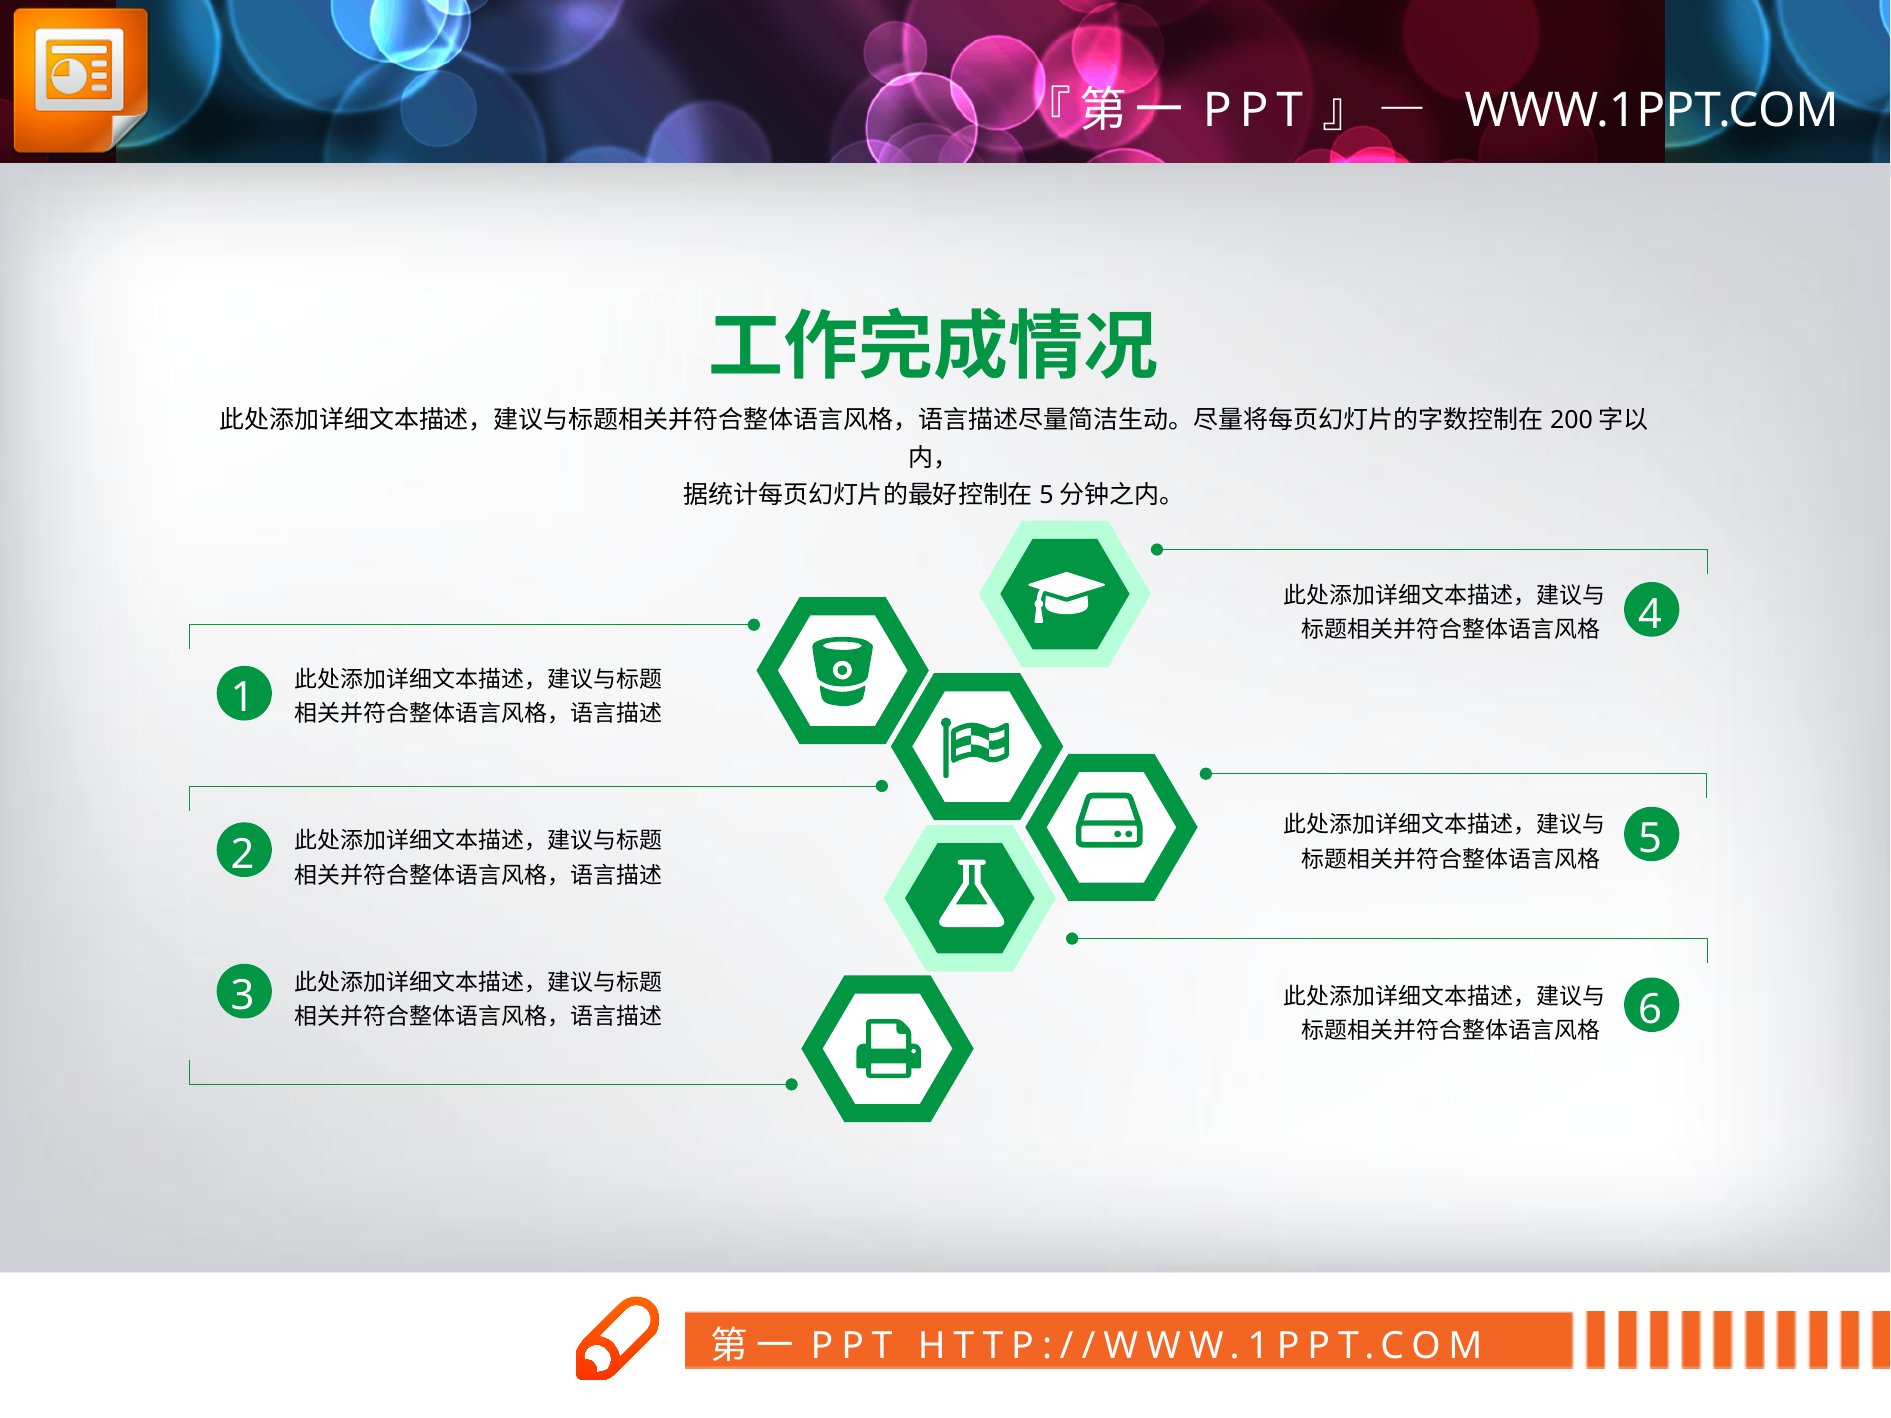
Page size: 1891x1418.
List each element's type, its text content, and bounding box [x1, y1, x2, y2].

picture [685, 1311, 1891, 1369]
text_box [224, 665, 264, 674]
text_box [224, 963, 264, 972]
text_box [188, 779, 885, 811]
text_box [188, 1059, 795, 1091]
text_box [883, 824, 1057, 972]
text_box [1618, 806, 1682, 862]
text_box 此处添加详细文本描述，建议与标题相关并符合整体语言风格，语言描述尽量简洁生动。尽量将每页幻灯片的字数控制在200字以内， 据统计每页幻灯片的最好控制在5分钟之内。 [198, 396, 1670, 471]
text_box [801, 975, 974, 1123]
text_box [1062, 753, 1198, 901]
text_box [229, 1014, 260, 1019]
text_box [978, 520, 1152, 668]
text_box [229, 716, 260, 721]
text_box 此处添加详细文本描述，建议与标题相关并符合整体语言风格 [1278, 974, 1606, 1074]
picture [0, 0, 1891, 1275]
text_box [224, 822, 265, 831]
text_box 2 [211, 831, 274, 873]
text_box [1157, 543, 1708, 575]
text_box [890, 672, 1064, 821]
text_box 此处添加详细文本描述，建议与标题相关并符合整体语言风格，语言描述 [294, 657, 672, 767]
text_box 此处添加详细文本描述，建议与标题相关并符合整体语言风格，语言描述 [294, 960, 672, 1060]
text_box 此处添加详细文本描述，建议与标题相关并符合整体语言风格 [1278, 573, 1606, 665]
text_box 1 [211, 674, 274, 716]
text_box 3 [211, 972, 274, 1014]
text_box 工作完成情况 [311, 305, 1557, 396]
text_box [229, 873, 259, 878]
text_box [1618, 581, 1682, 637]
text_box 此处添加详细文本描述，建议与标题相关并符合整体语言风格 [1278, 803, 1606, 905]
text_box [1202, 767, 1708, 799]
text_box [756, 596, 930, 745]
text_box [1618, 977, 1682, 1033]
text_box [189, 619, 751, 650]
text_box 此处添加详细文本描述，建议与标题相关并符合整体语言风格，语言描述 [294, 818, 672, 921]
text_box [1065, 932, 1708, 964]
